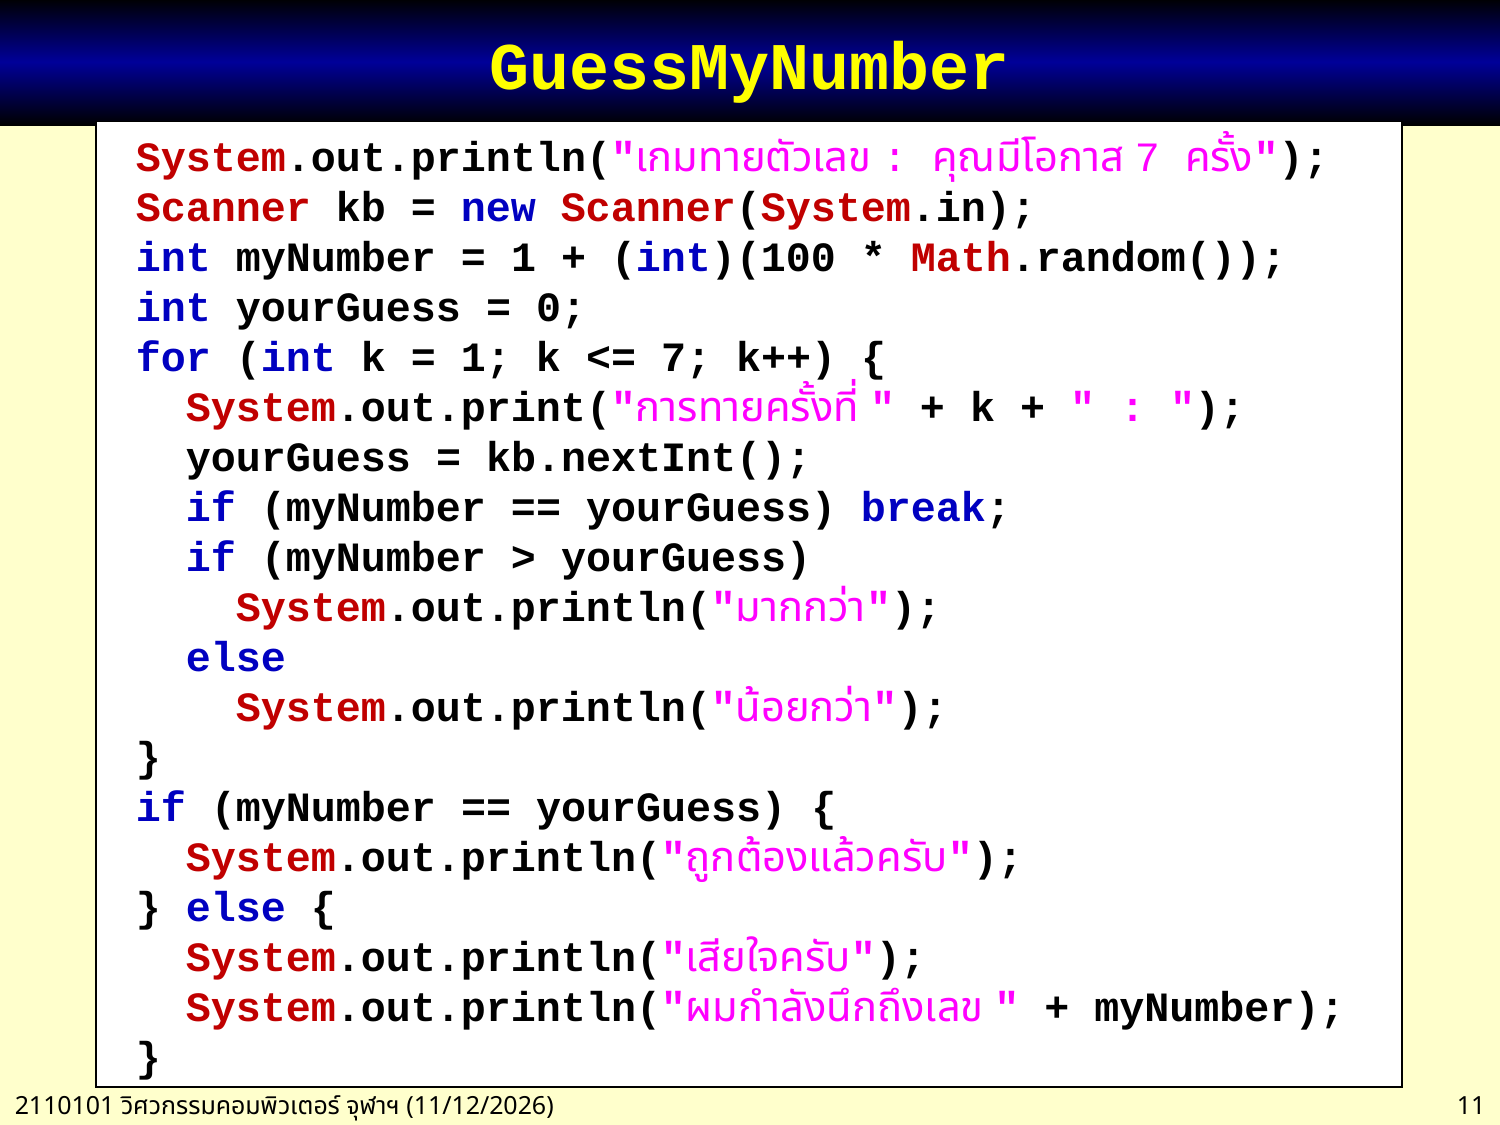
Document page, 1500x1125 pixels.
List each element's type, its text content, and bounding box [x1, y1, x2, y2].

text_box System.out.println("เกมทายตัวเลข : คุณมีโอกาส 7 ครั้ง"); Scanner kb = new Scanner(System.in); int myNumber = 1 + (int)(100 * Math.random()); int yourGuess = 0; for (int k = 1; k <= 7; k++) { System.out.print("การทายครั้งที่ " + k + " : "); yourGuess = kb.nextInt(); if (myNumber == yourGuess) break; if (myNumber > yourGuess) System.out.println("มากกว่า"); else System.out.println("น้อยกว่า"); } if (myNumber == yourGuess) { System.out.println("ถูกต้องแล้วครับ"); } else { System.out.println("เสียใจครับ"); System.out.println("ผมกำลังนึกถึงเลข " + myNumber); } [96, 121, 1403, 1088]
title GuessMyNumber [0, 0, 1500, 126]
